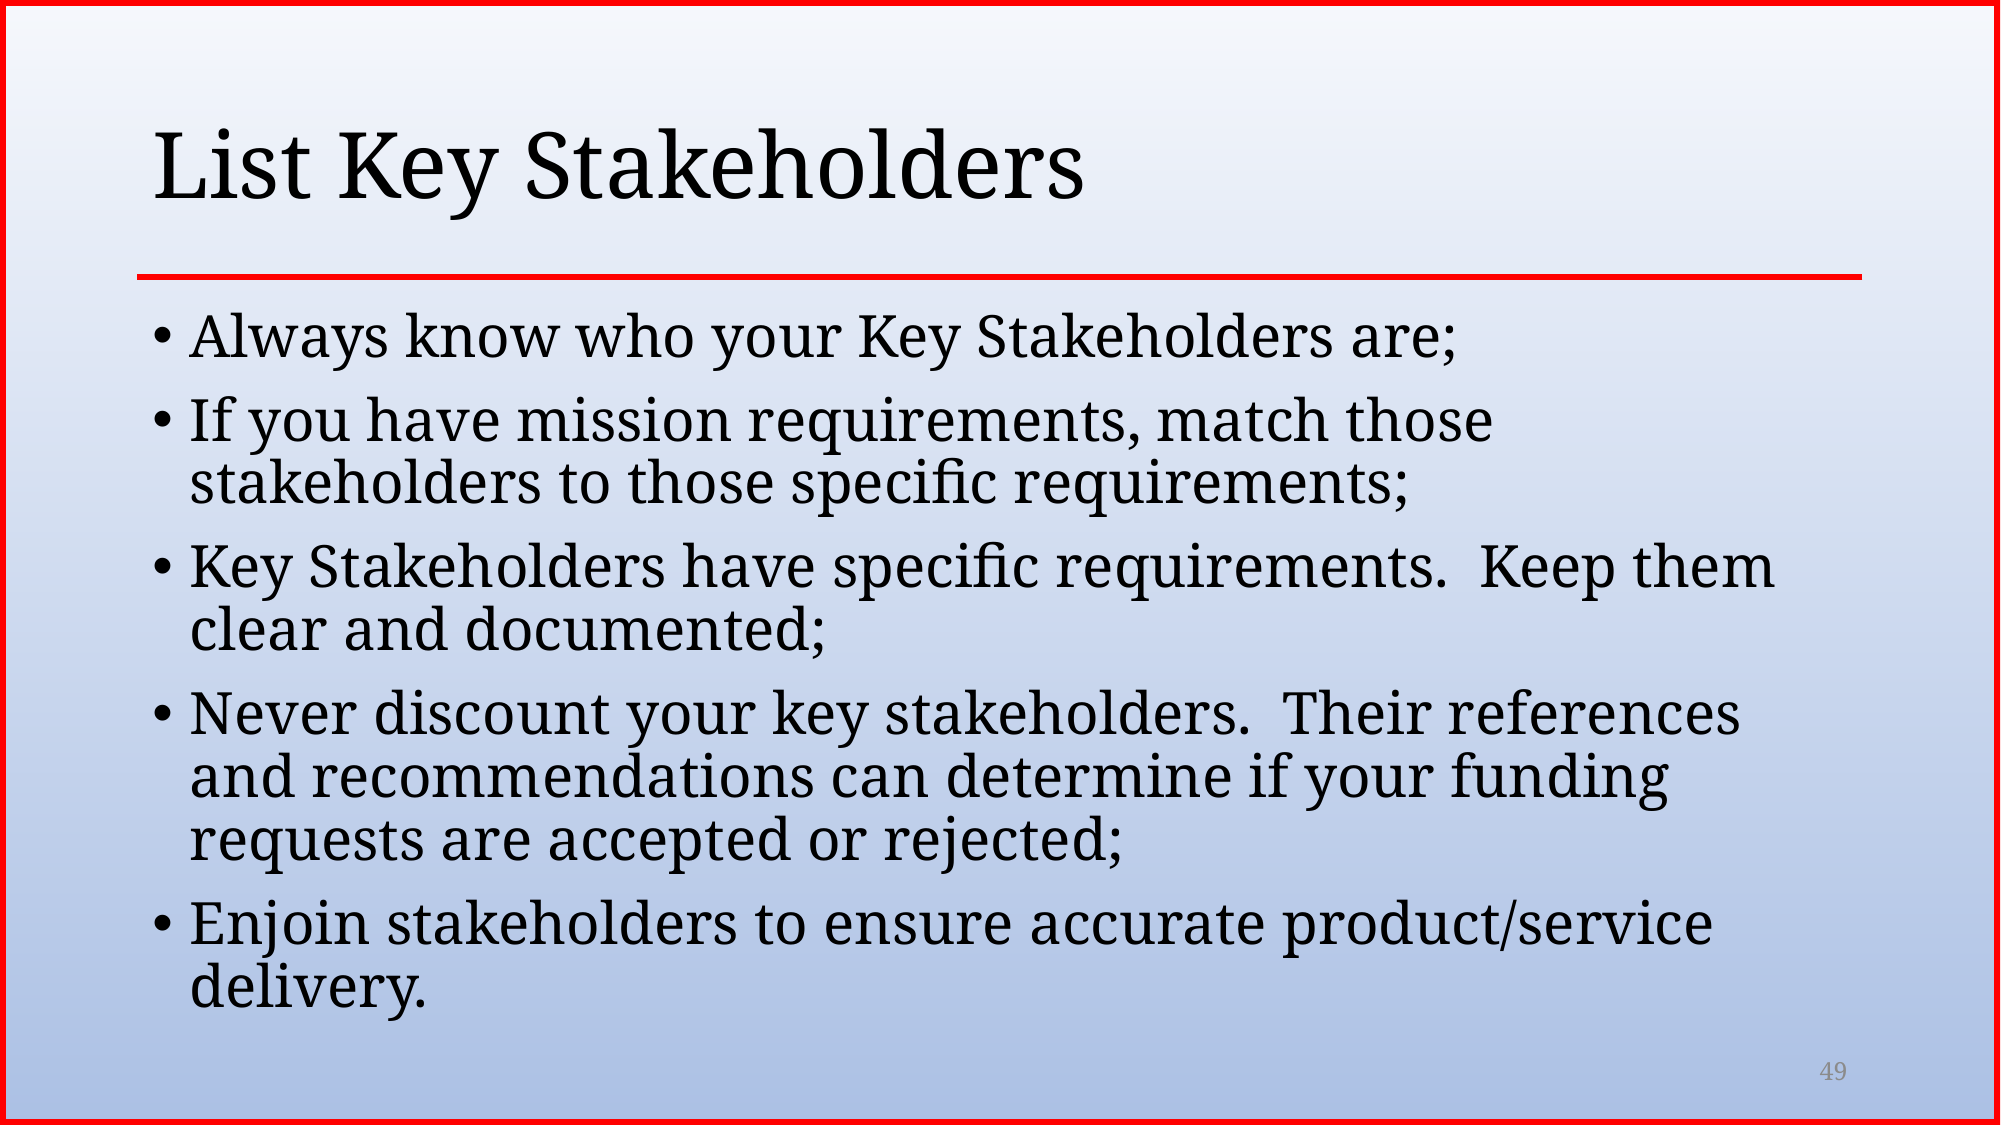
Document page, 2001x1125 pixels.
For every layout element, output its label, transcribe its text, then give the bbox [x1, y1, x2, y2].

slide_number 49 [1412, 1042, 1863, 1103]
list Always know who your Key Stakeholders are; If you have mission requirements, match those stakeholders to those specific requirements; Key Stakeholders have specific requirements. Keep them clear and documented; Never discount your key stakeholders. Their references and recommendations can determine if your funding requests are accepted or rejected; Enjoin stakeholders to ensure accurate product/service delivery. [137, 299, 1863, 1014]
title List Key Stakeholders [137, 59, 1863, 278]
